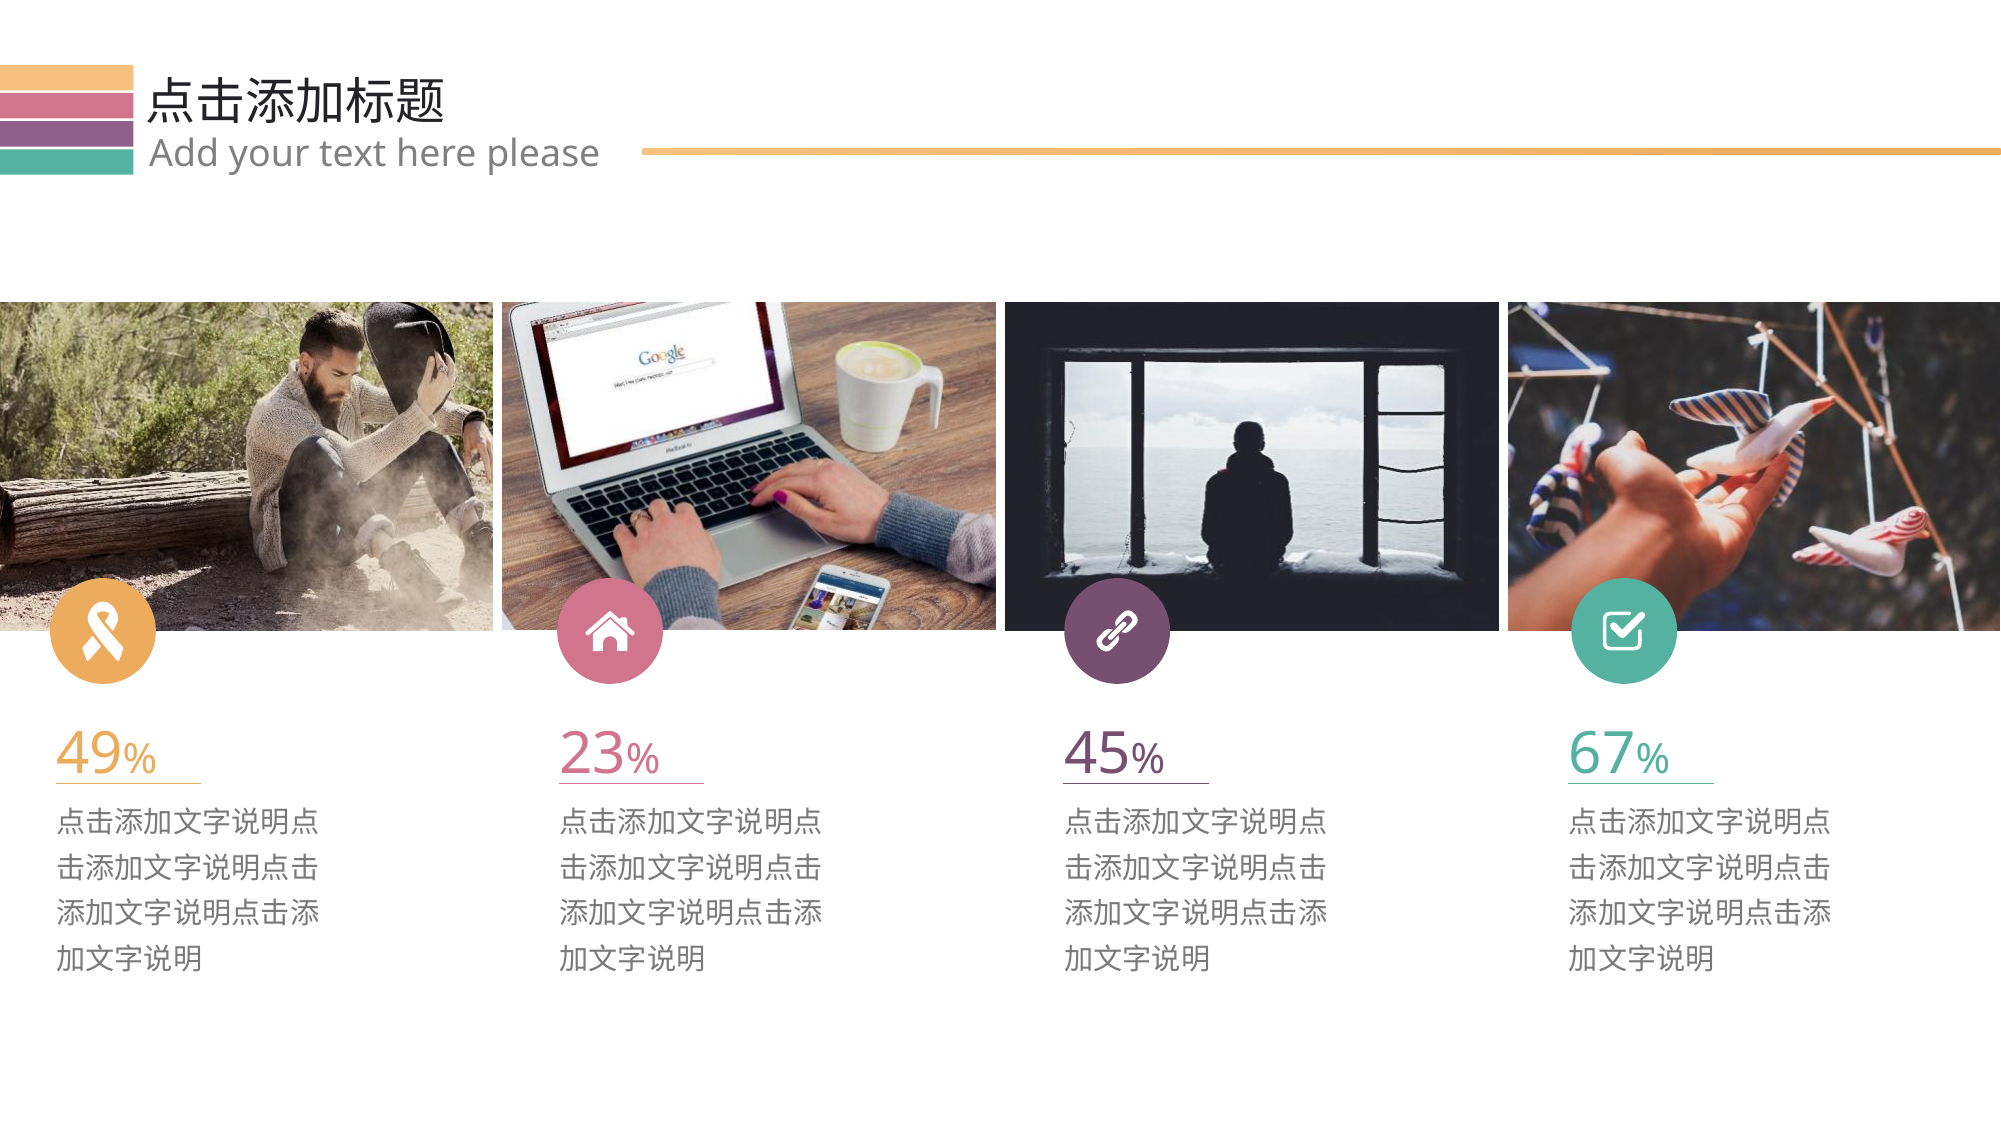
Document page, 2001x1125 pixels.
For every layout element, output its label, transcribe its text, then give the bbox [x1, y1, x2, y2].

text_box 点击添加文字说明点击添加文字说明点击添加文字说明点击添加文字说明 [1554, 785, 1874, 983]
picture [1508, 302, 2000, 631]
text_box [557, 578, 663, 684]
text_box 点击添加文字说明点击添加文字说明点击添加文字说明点击添加文字说明 [544, 785, 864, 983]
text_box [50, 578, 156, 684]
text_box 23% [544, 707, 689, 785]
picture [502, 302, 996, 630]
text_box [0, 62, 2000, 183]
text_box 点击添加文字说明点击添加文字说明点击添加文字说明点击添加文字说明 [1049, 785, 1369, 983]
picture [0, 302, 493, 631]
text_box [1064, 578, 1171, 684]
picture [1005, 302, 1499, 631]
text_box 45% [1049, 707, 1194, 785]
text_box 67% [1554, 707, 1699, 785]
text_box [1571, 578, 1678, 684]
text_box 49% [41, 707, 186, 785]
text_box 点击添加文字说明点击添加文字说明点击添加文字说明点击添加文字说明 [41, 785, 361, 983]
